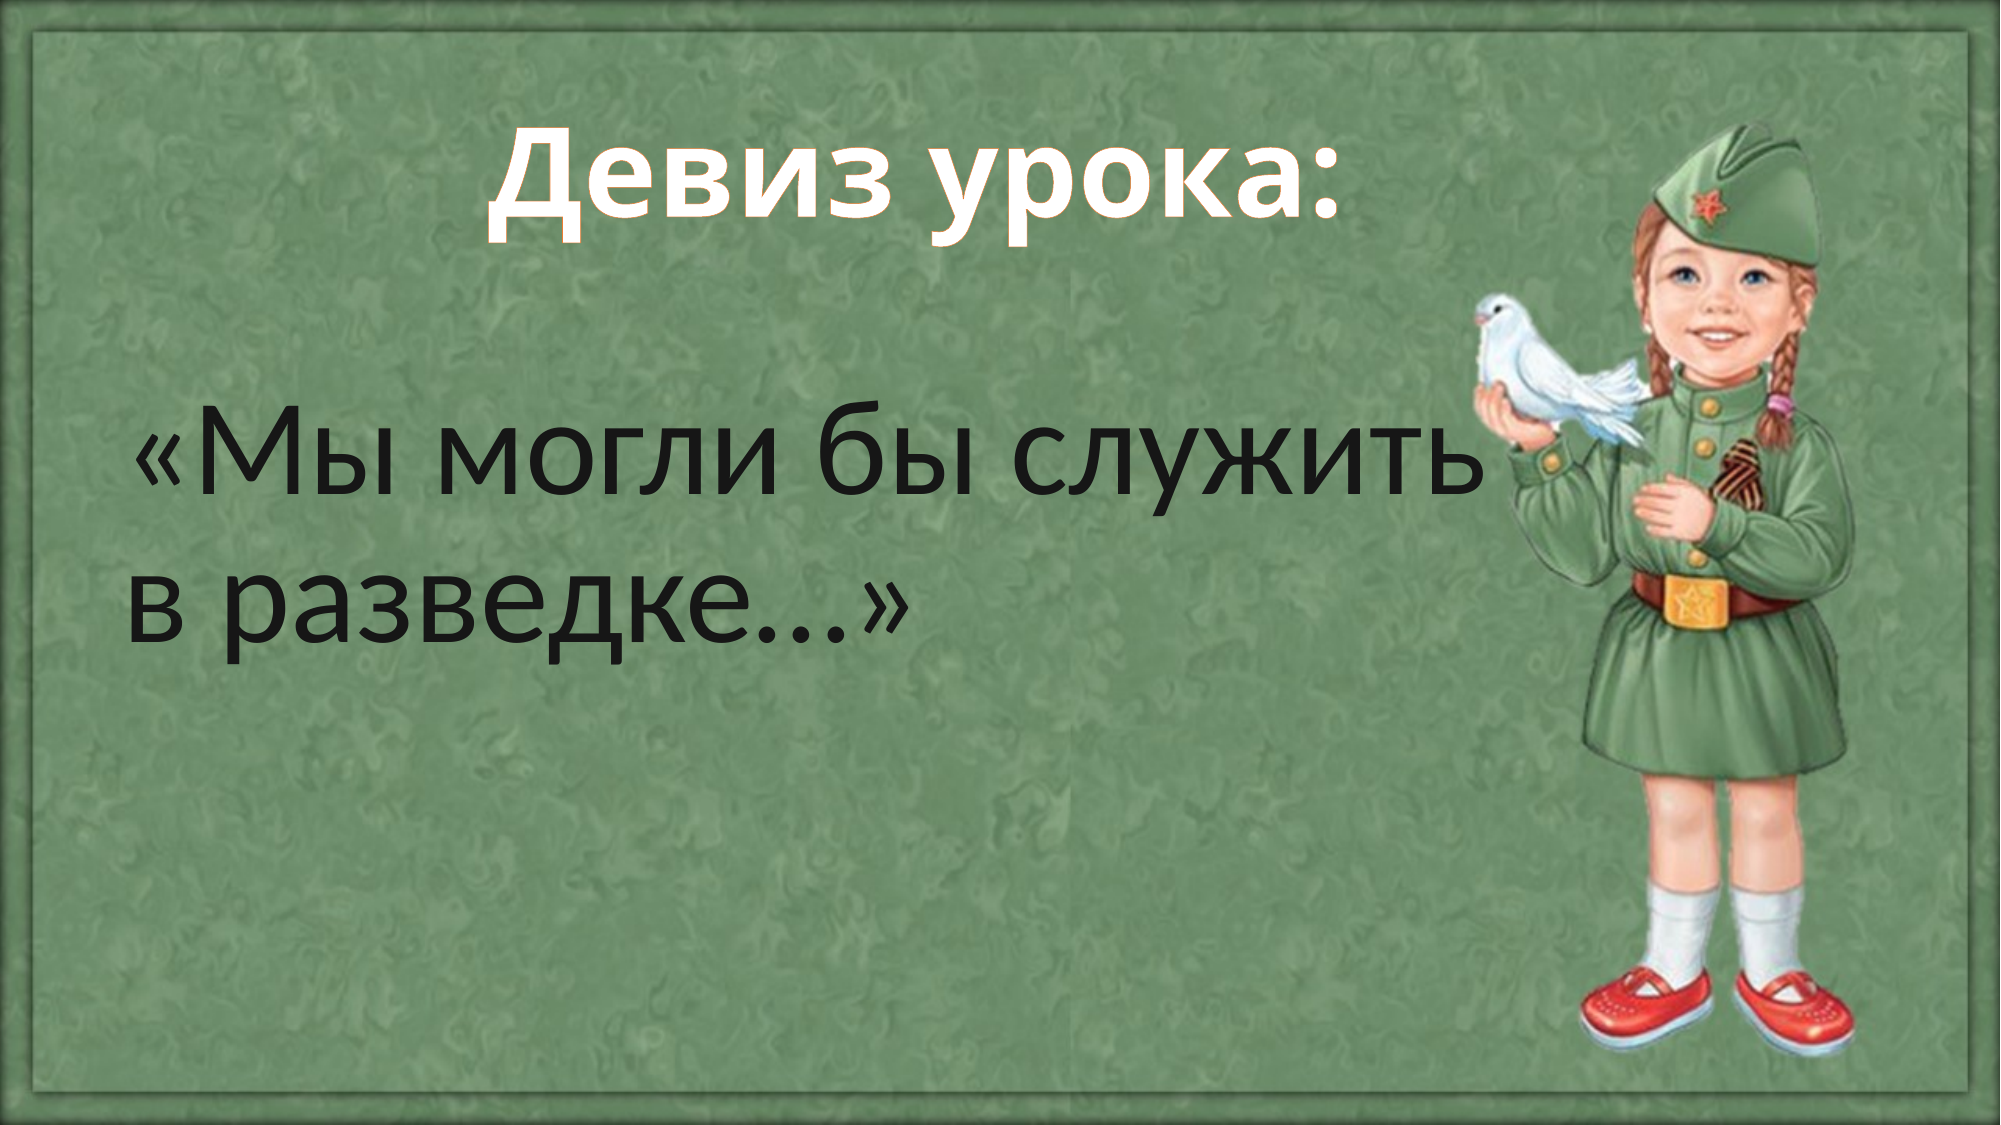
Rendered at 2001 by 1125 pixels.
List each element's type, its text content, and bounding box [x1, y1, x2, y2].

picture [0, 0, 2000, 1125]
list «Мы могли бы служить в разведке…» [107, 368, 1541, 730]
title Девиз урока: [269, 80, 1563, 252]
